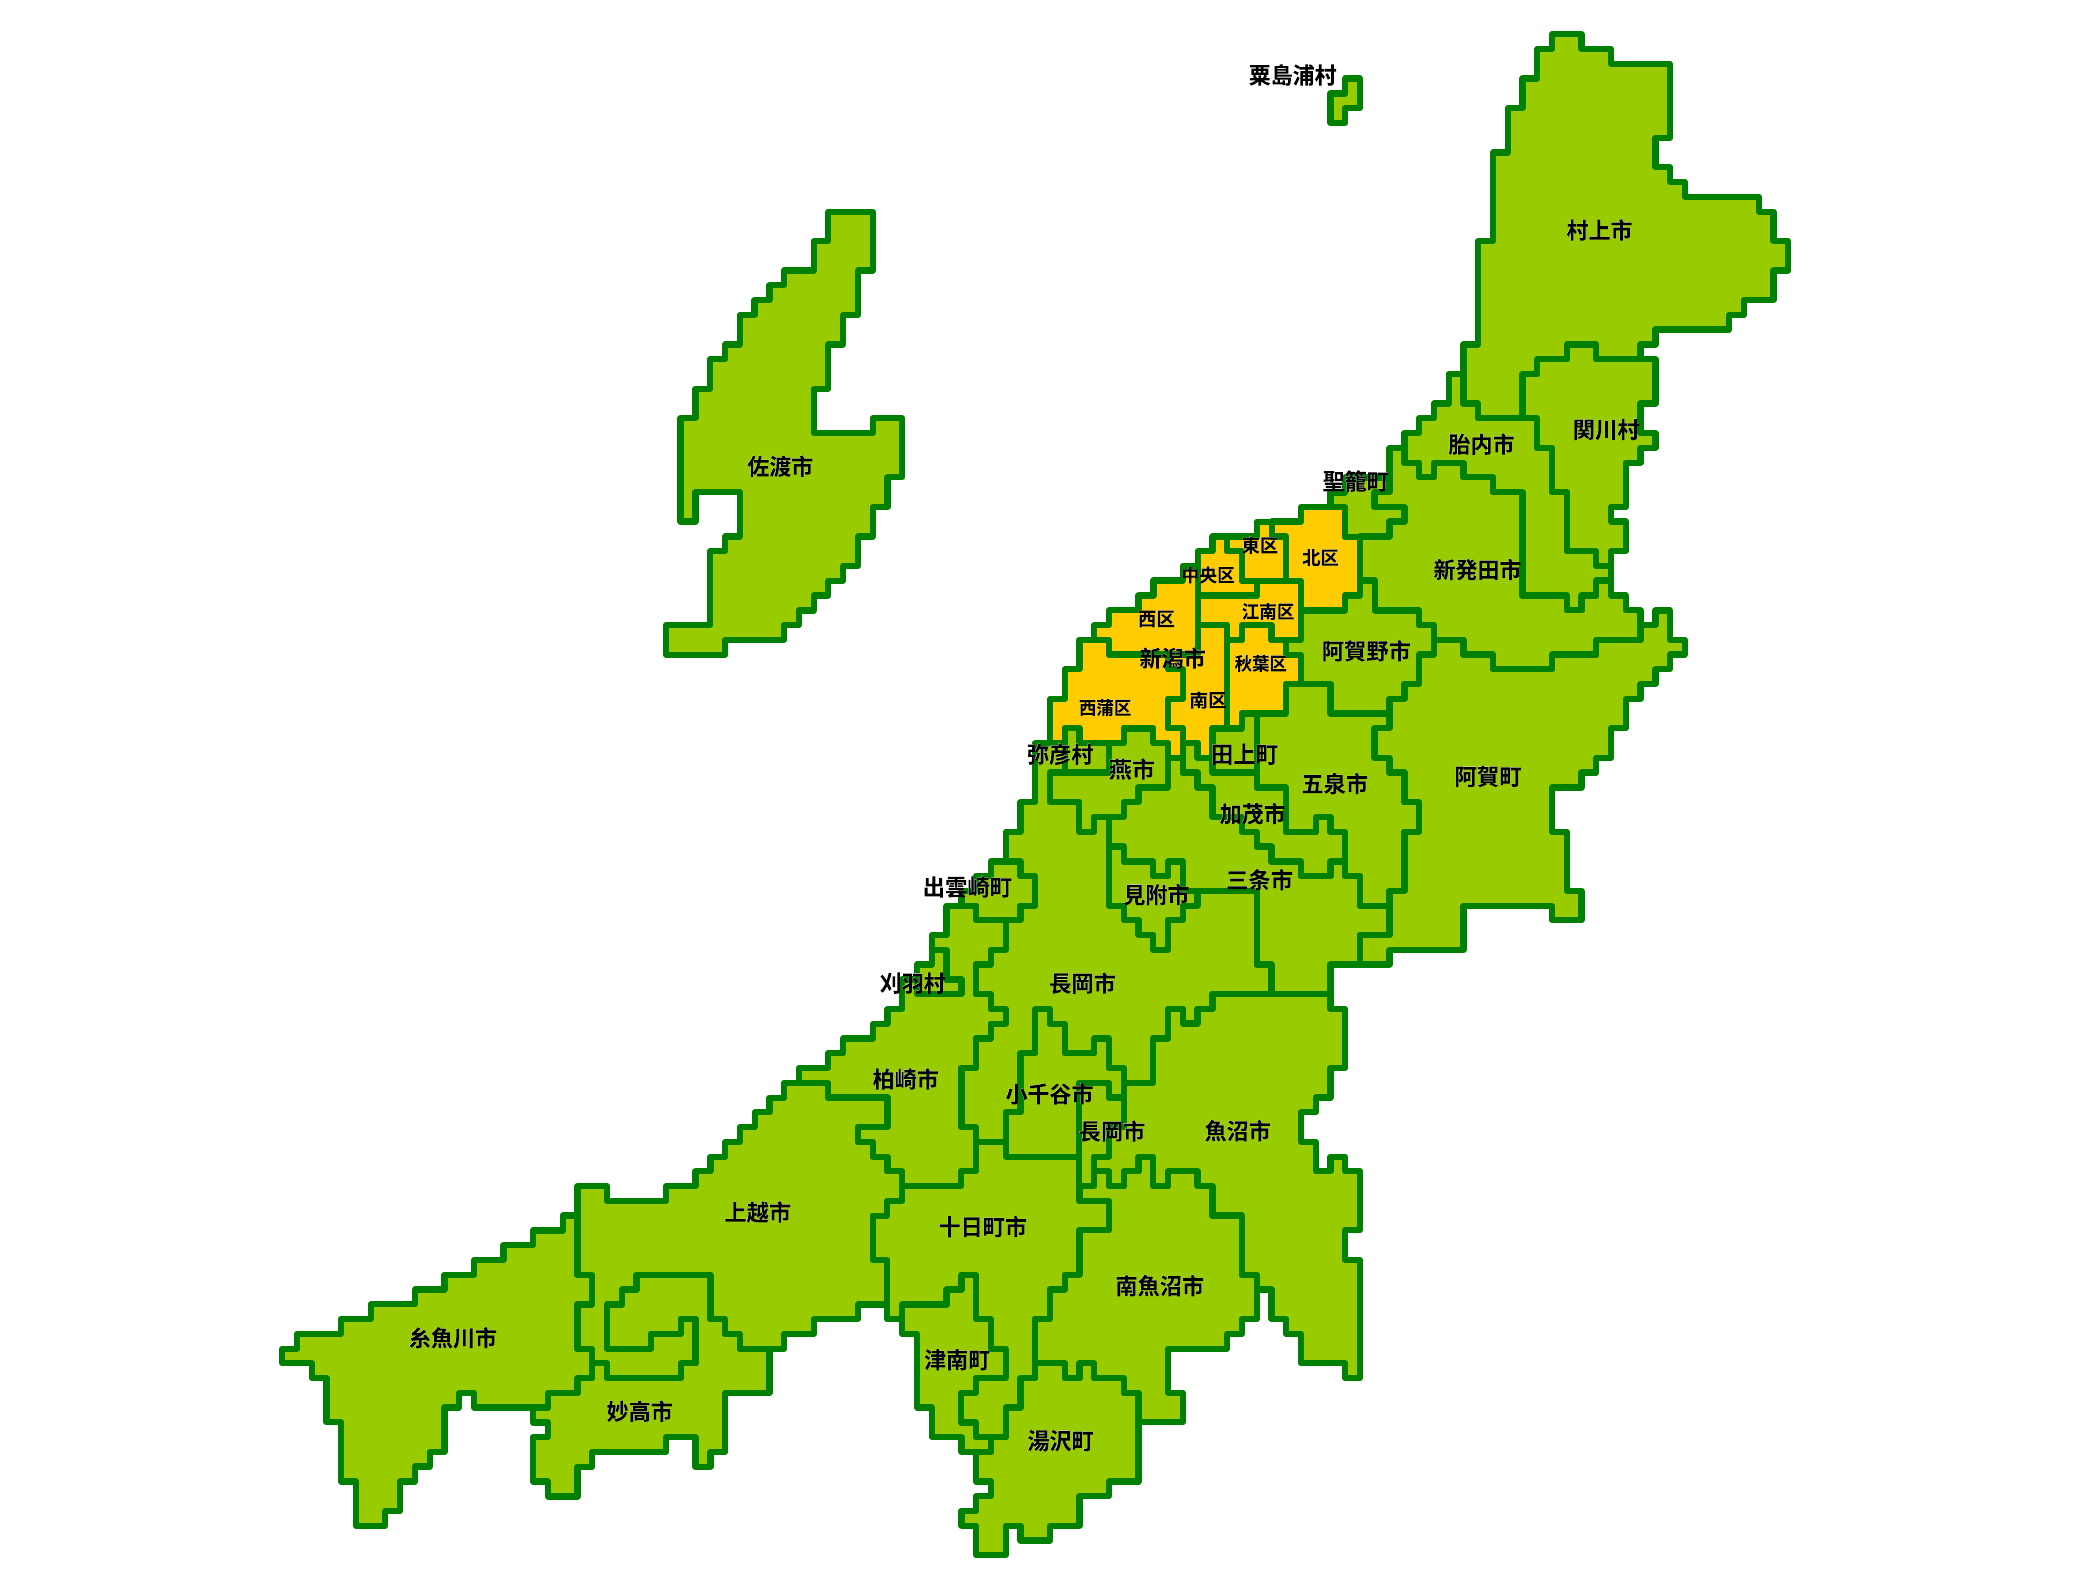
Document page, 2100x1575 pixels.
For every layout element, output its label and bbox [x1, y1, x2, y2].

text_box [282, 34, 1789, 1556]
text_box [409, 63, 1640, 1452]
